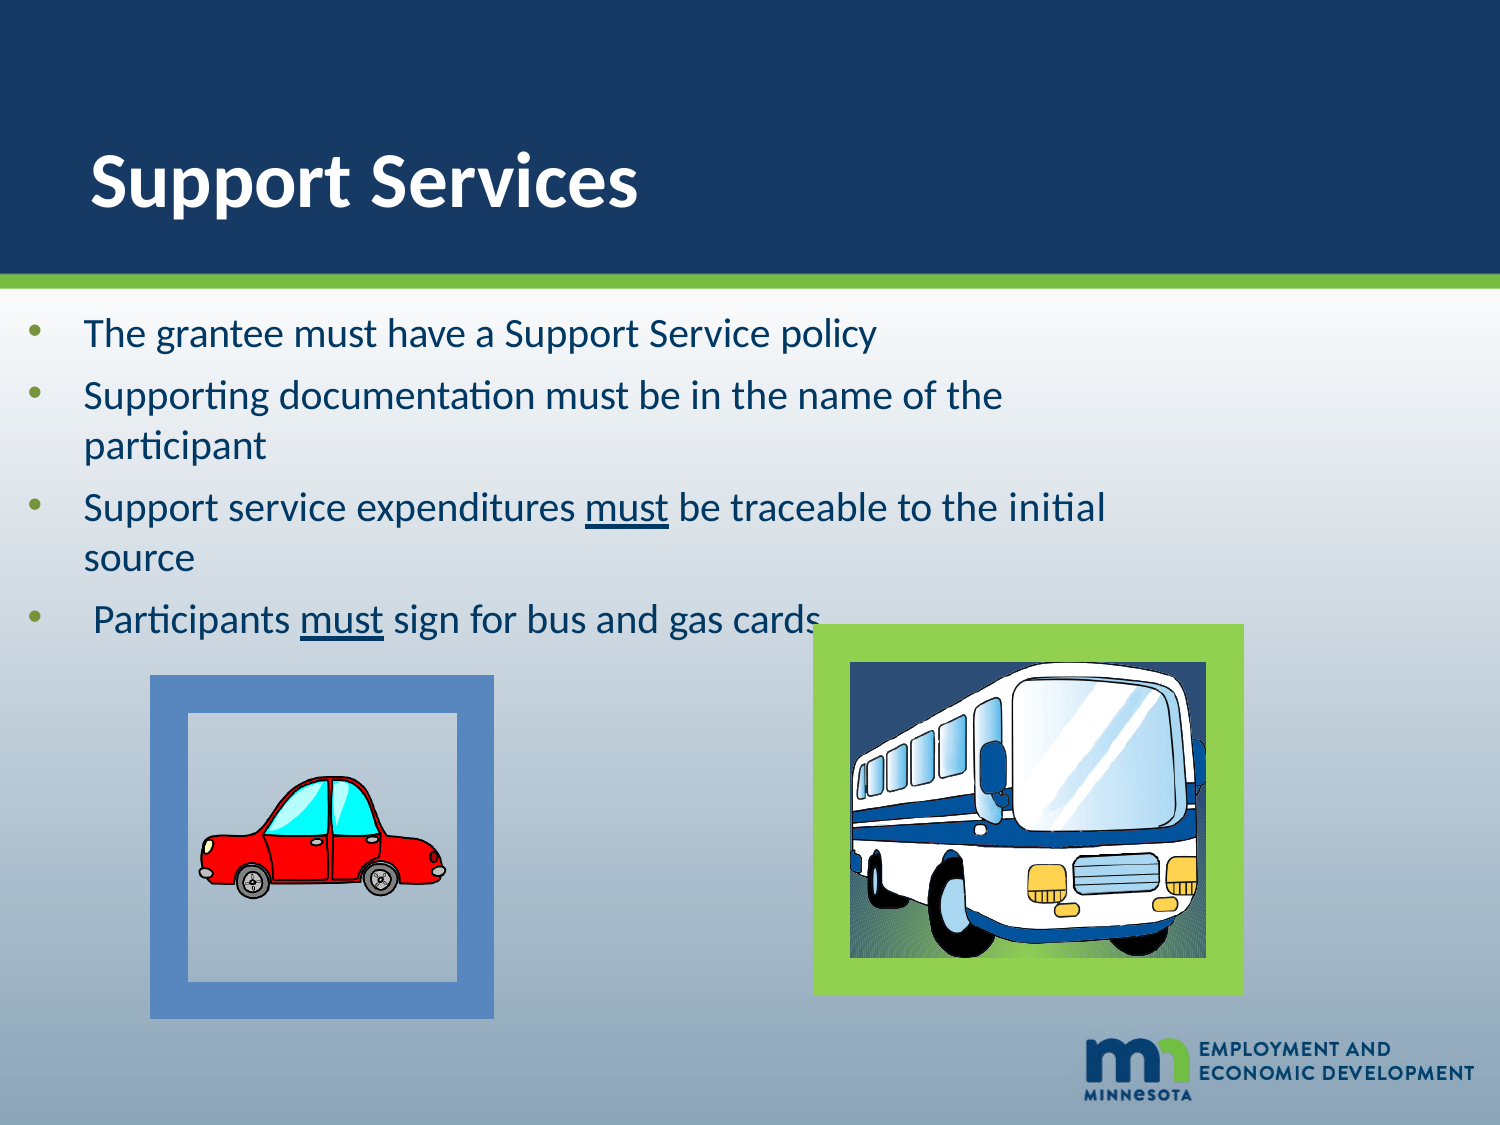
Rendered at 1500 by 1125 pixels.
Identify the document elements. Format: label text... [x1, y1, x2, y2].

picture [0, 0, 1500, 1125]
text_box The grantee must have a Support Service policy Supporting documentation must be in the name of the participant Support service expenditures must be traceable to the initial source Participants must sign for bus and gas cards [25, 291, 1348, 642]
title Support Services [87, 126, 642, 291]
